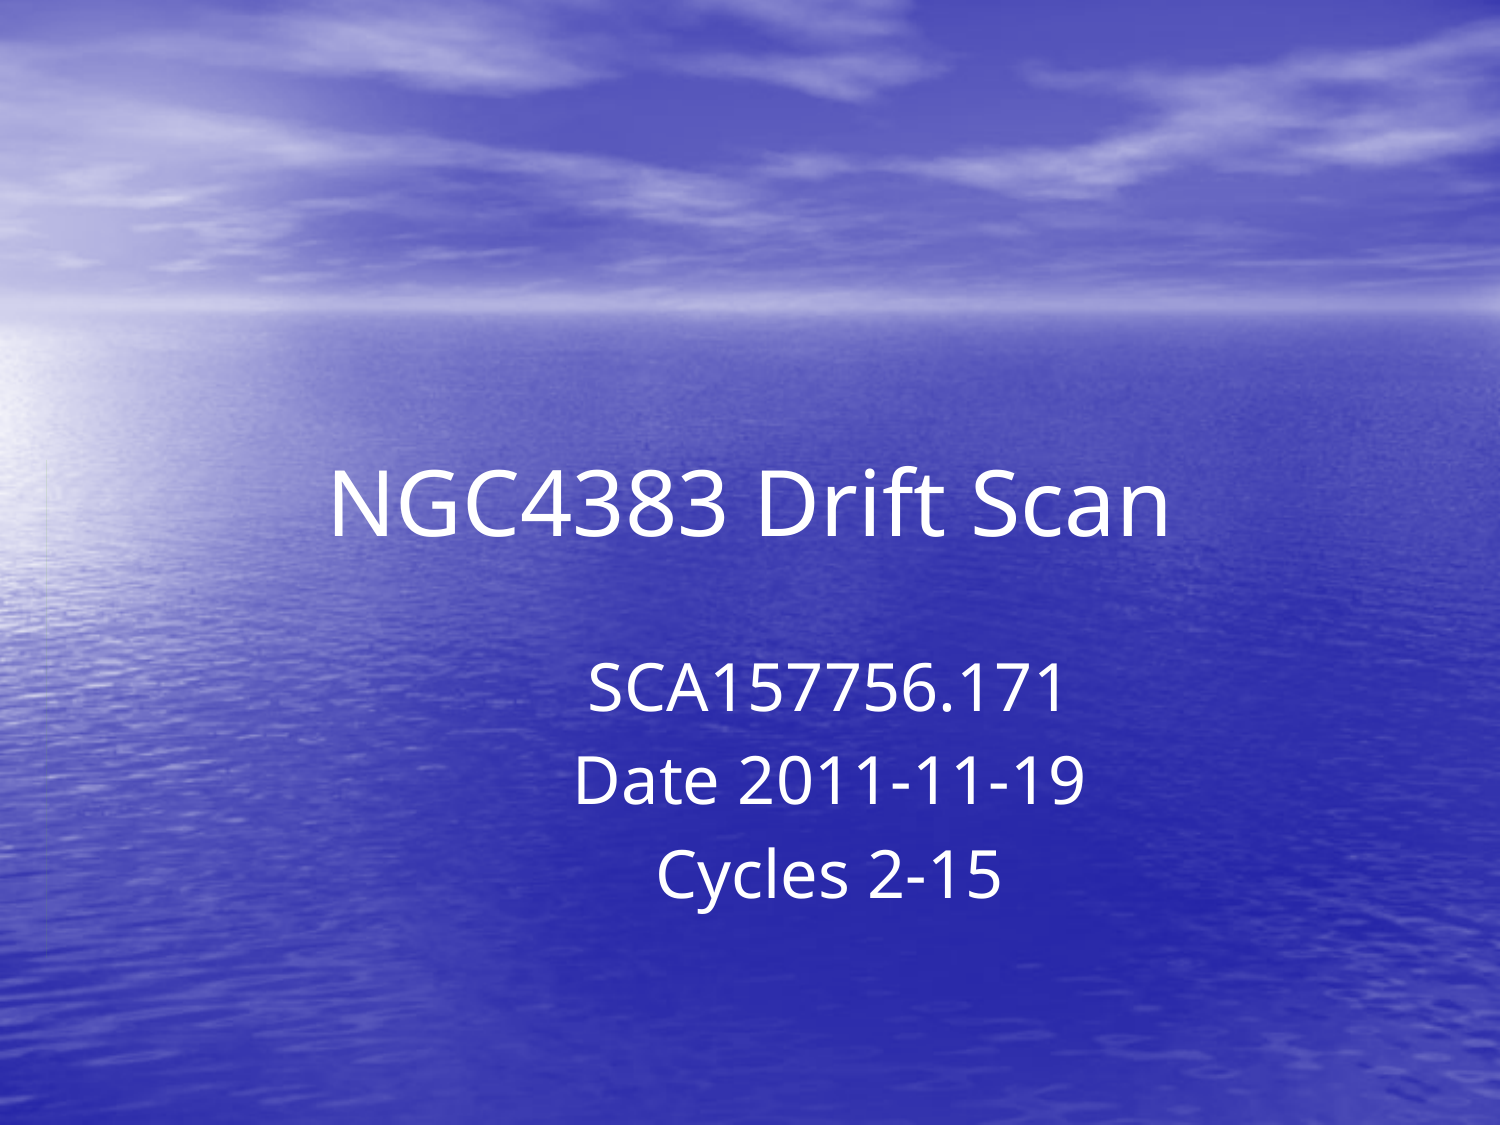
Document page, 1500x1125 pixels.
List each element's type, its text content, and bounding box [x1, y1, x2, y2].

title NGC4383 Drift Scan [112, 327, 1388, 563]
subtitle SCA157756.171 Date 2011-11-19 Cycles 2-15 [224, 637, 1436, 926]
